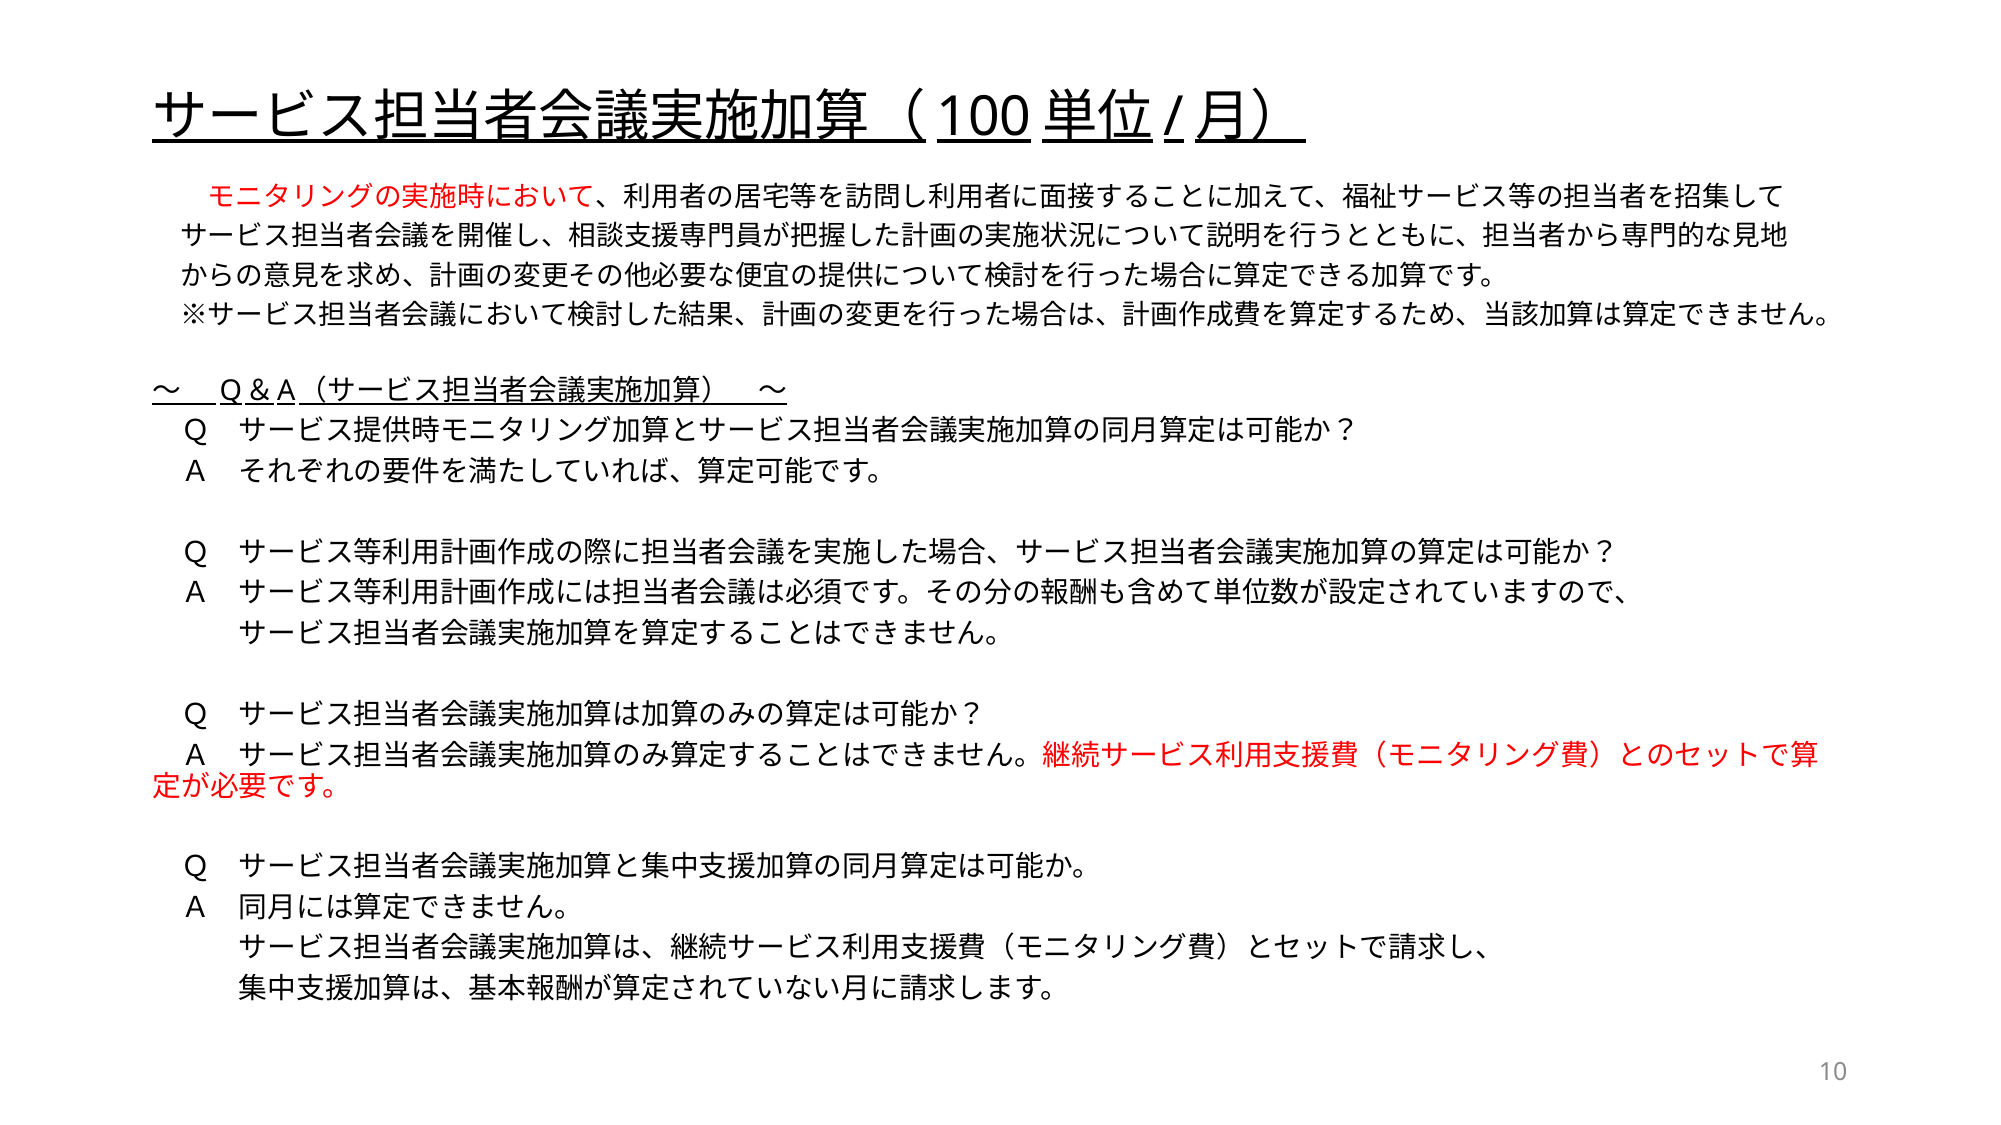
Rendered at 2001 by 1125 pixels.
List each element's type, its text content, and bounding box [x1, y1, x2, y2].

list モニタリングの実施時において、利用者の居宅等を訪問し利用者に面接することに加えて、福祉サービス等の担当者を招集して サービス担当者会議を開催し、相談支援専門員が把握した計画の実施状況について説明を行うとともに、担当者から専門的な見地 からの意見を求め、計画の変更その他必要な便宜の提供について検討を行った場合に算定できる加算です。 ※サービス担当者会議において検討した結果、計画の変更を行った場合は、計画作成費を算定するため、当該加算は算定できません。 ～ Q＆A（サービス担当者会議実施加算） ～ Ｑ サービス提供時モニタリング加算とサービス担当者会議実施加算の同月算定は可能か？ Ａ それぞれの要件を満たしていれば、算定可能です。 Ｑ サービス等利用計画作成の際に担当者会議を実施した場合、サービス担当者会議実施加算の算定は可能か？ Ａ サービス等利用計画作成には担当者会議は必須です。その分の報酬も含めて単位数が設定されていますので、 サービス担当者会議実施加算を算定することはできません。 Ｑ サービス担当者会議実施加算は加算のみの算定は可能か？ Ａ サービス担当者会議実施加算のみ算定することはできません。継続サービス利用支援費（モニタリング費）とのセットで算定が必要です。 Ｑ サービス担当者会議実施加算と集中支援加算の同月算定は可能か。 Ａ 同月には算定できません。 サービス担当者会議実施加算は、継続サービス利用支援費（モニタリング費）とセットで請求し、 集中支援加算は、基本報酬が算定されていない月に請求します。 [137, 174, 1863, 1014]
title サービス担当者会議実施加算（100単位/月） [137, 59, 1477, 174]
slide_number 10 [1412, 1042, 1863, 1103]
